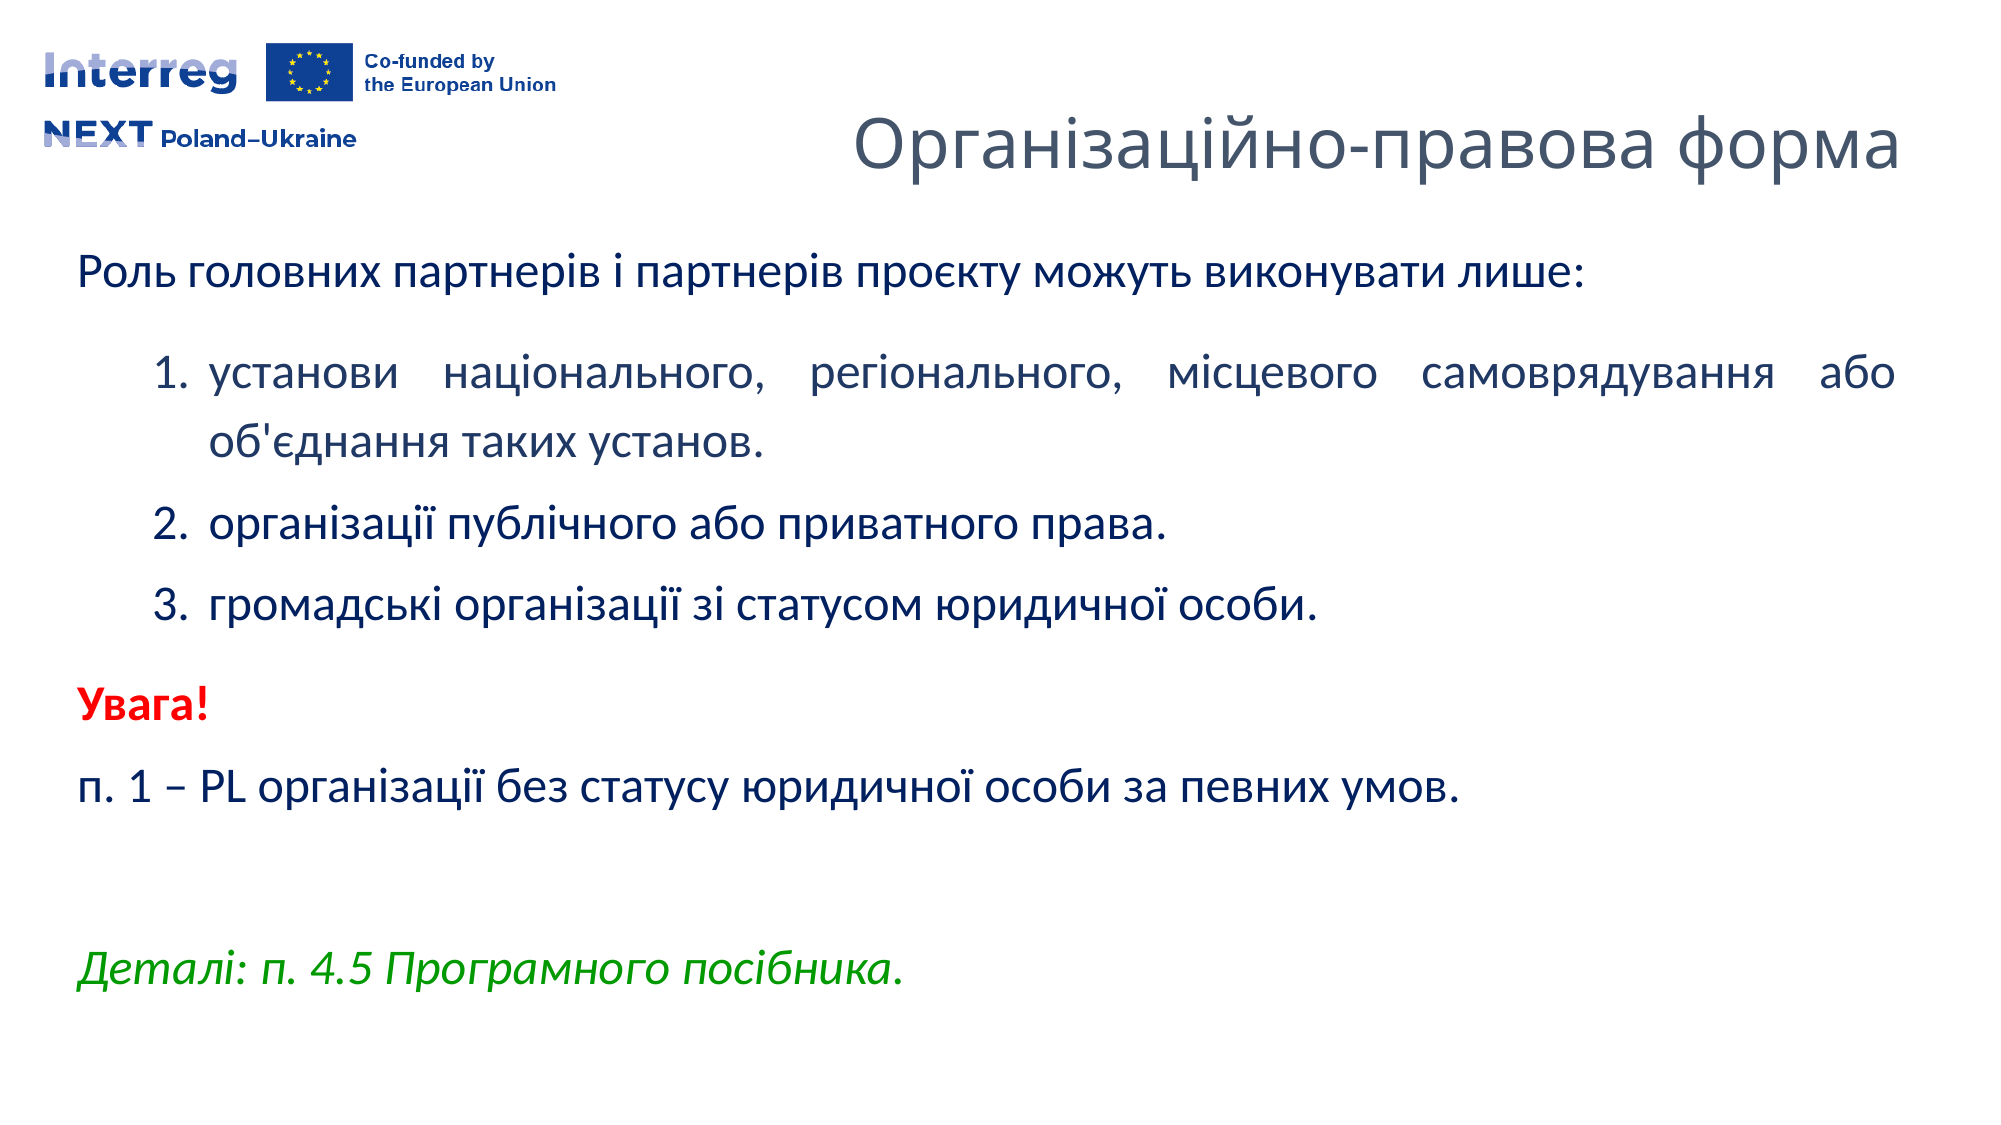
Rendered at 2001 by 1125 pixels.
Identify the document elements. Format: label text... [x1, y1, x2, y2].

text_box Організаційно-правова форма [684, 59, 1920, 191]
picture [24, 19, 575, 181]
text_box Роль головних партнерів і партнерів проєкту можуть виконувати лише: установи національного, регіонального, місцевого самоврядування або об'єднання таких установ. організації публічного або приватного права. громадські організації зі статусом юридичної особи. Увага! п. 1 – PL організації без статусу юридичної особи за певних умов. Деталі: п. 4.5 Програмного посібника. [62, 236, 1920, 1125]
